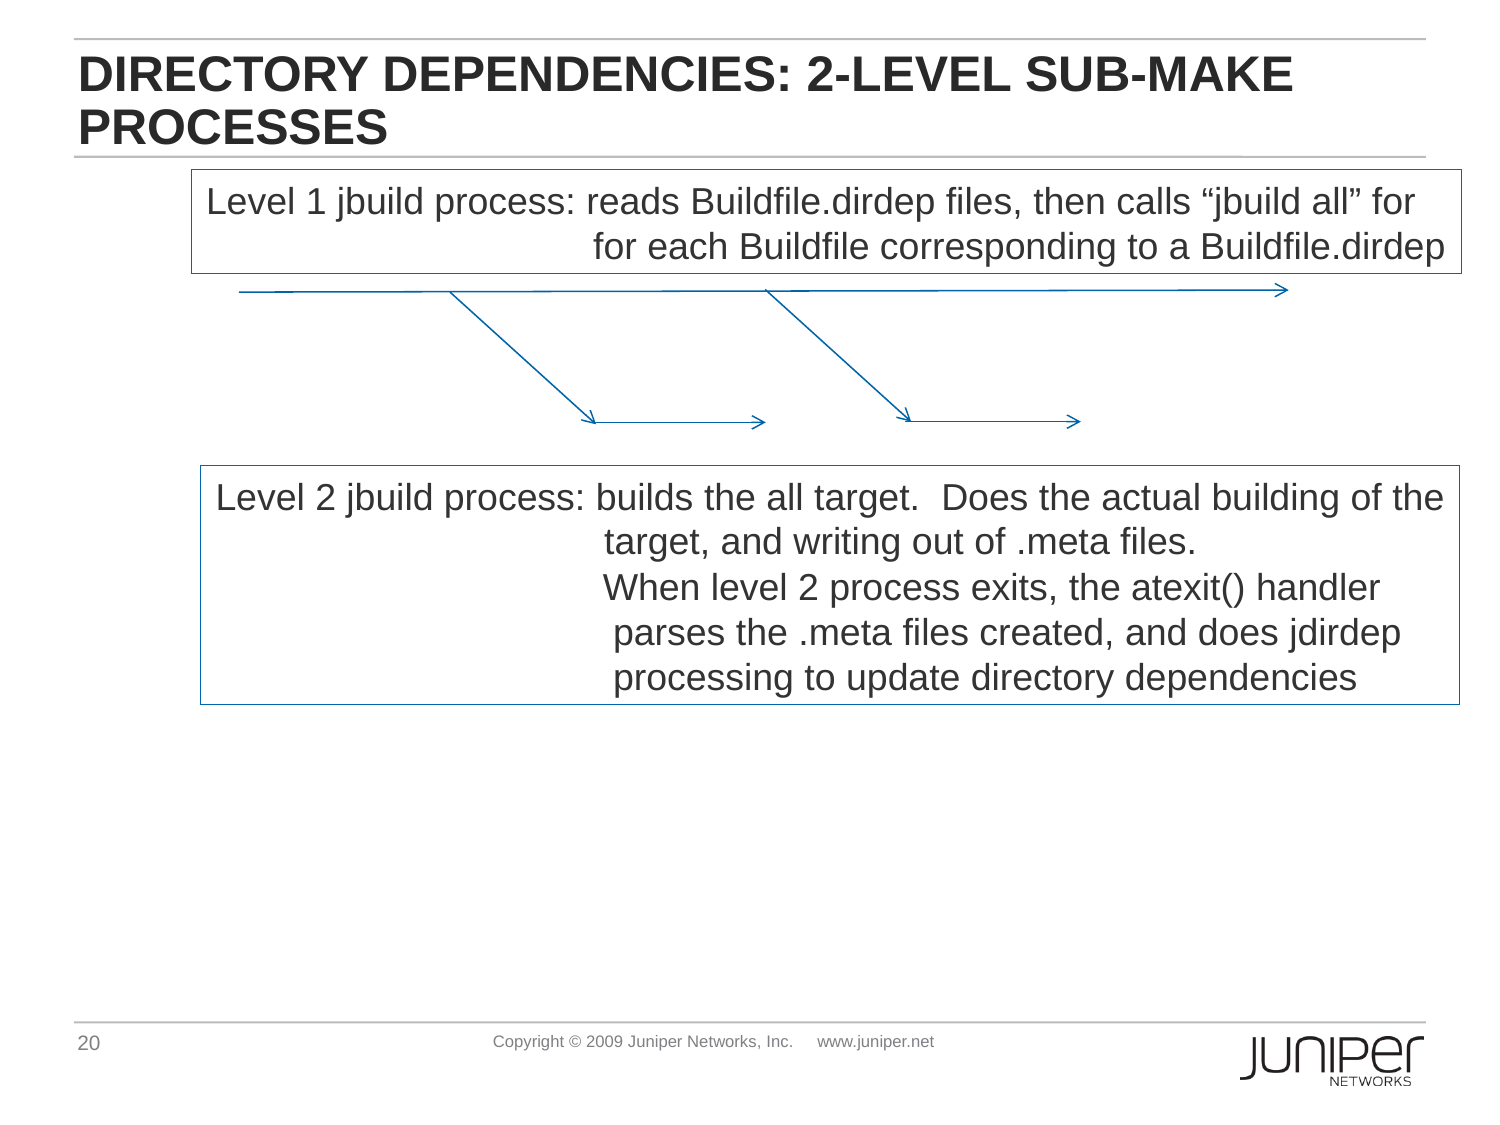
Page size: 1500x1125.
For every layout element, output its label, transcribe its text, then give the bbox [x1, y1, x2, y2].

text_box Level 2 jbuild process: builds the all target. Does the actual building of the target, and writing out of .meta files. When level 2 process exits, the atexit() handler parses the .meta files created, and does jdirdep processing to update directory dependencies [200, 465, 1460, 705]
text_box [238, 289, 762, 293]
picture [1240, 1036, 1424, 1086]
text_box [764, 289, 912, 422]
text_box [449, 291, 597, 425]
text_box Level 1 jbuild process: reads Buildfile.dirdep files, then calls “jbuild all” for for each Buildfile corresponding to a Buildfile.dirdep [191, 169, 1462, 274]
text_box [913, 289, 1289, 293]
title Directory dependencies: 2-level sub-make processes [77, 41, 1427, 164]
